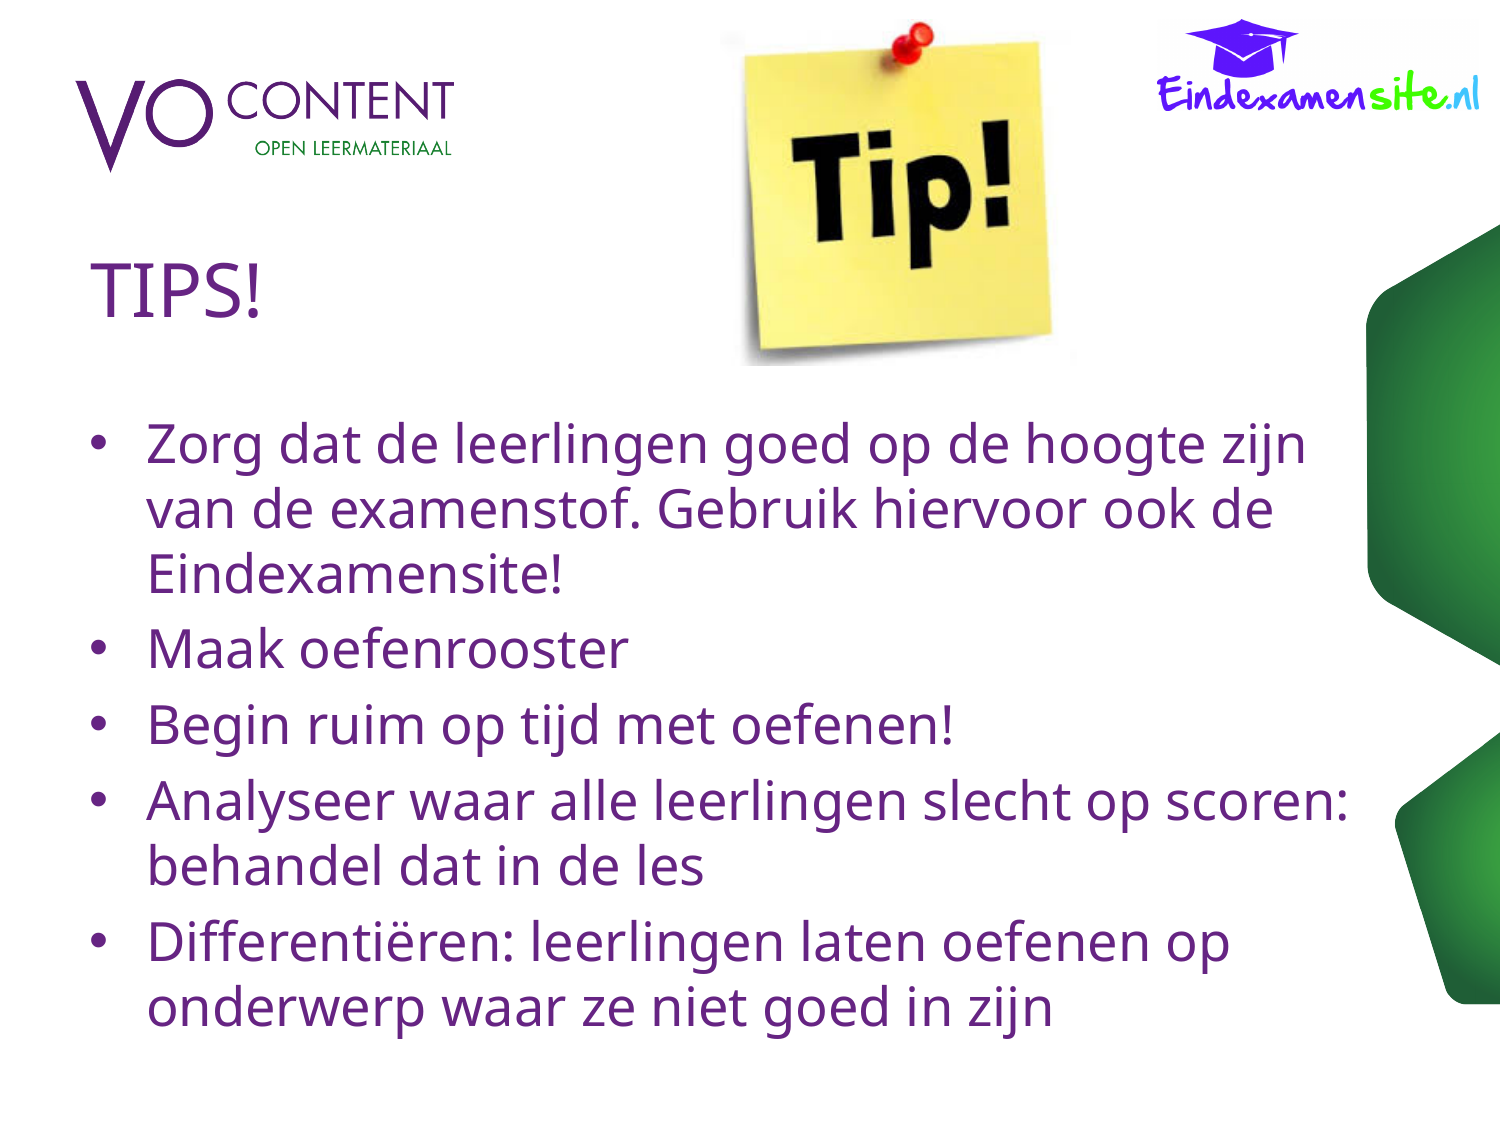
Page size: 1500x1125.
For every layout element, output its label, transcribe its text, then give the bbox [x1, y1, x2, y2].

picture [1157, 19, 1480, 111]
picture [1366, 222, 1500, 1005]
picture [719, 19, 1077, 366]
title TIPS! [75, 177, 1319, 399]
picture [75, 79, 454, 173]
list Zorg dat de leerlingen goed op de hoogte zijn van de examenstof. Gebruik hiervoor ook de Eindexamensite! Maak oefenrooster Begin ruim op tijd met oefenen! Analyseer waar alle leerlingen slecht op scoren: behandel dat in de les Differentiëren: leerlingen laten oefenen op onderwerp waar ze niet goed in zijn [75, 401, 1386, 905]
